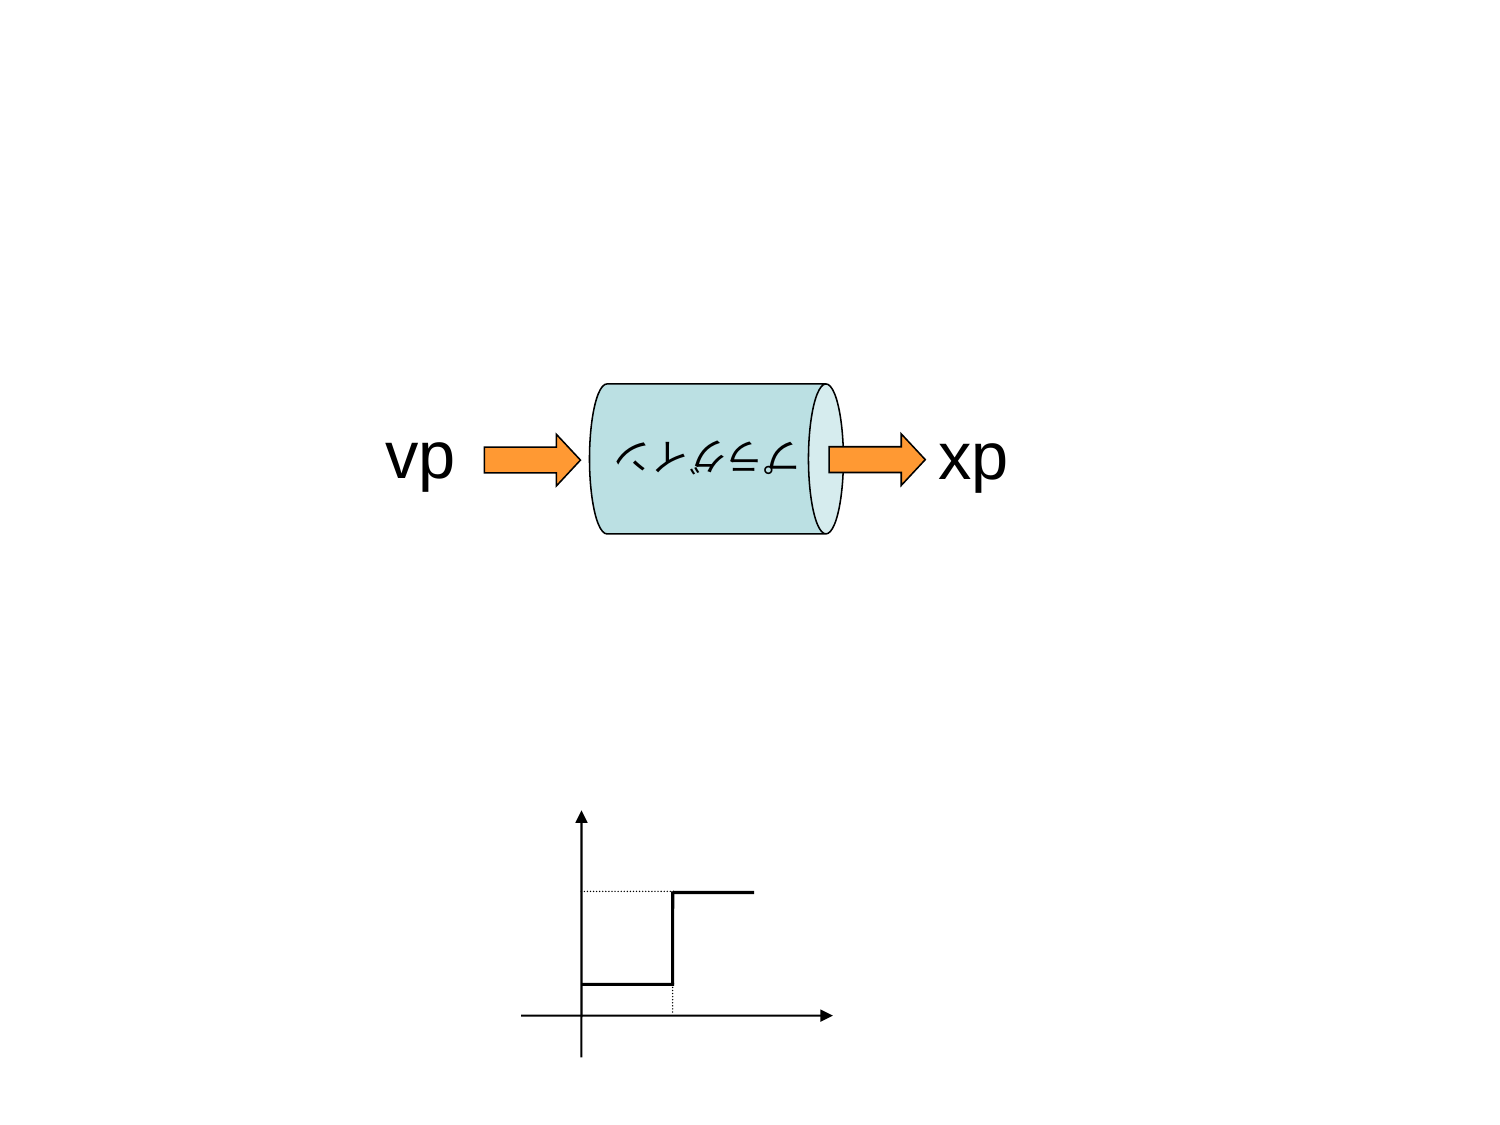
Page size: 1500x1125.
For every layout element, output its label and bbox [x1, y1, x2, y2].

text_box [582, 1009, 833, 1022]
text_box [575, 810, 588, 1058]
text_box [370, 384, 1024, 535]
